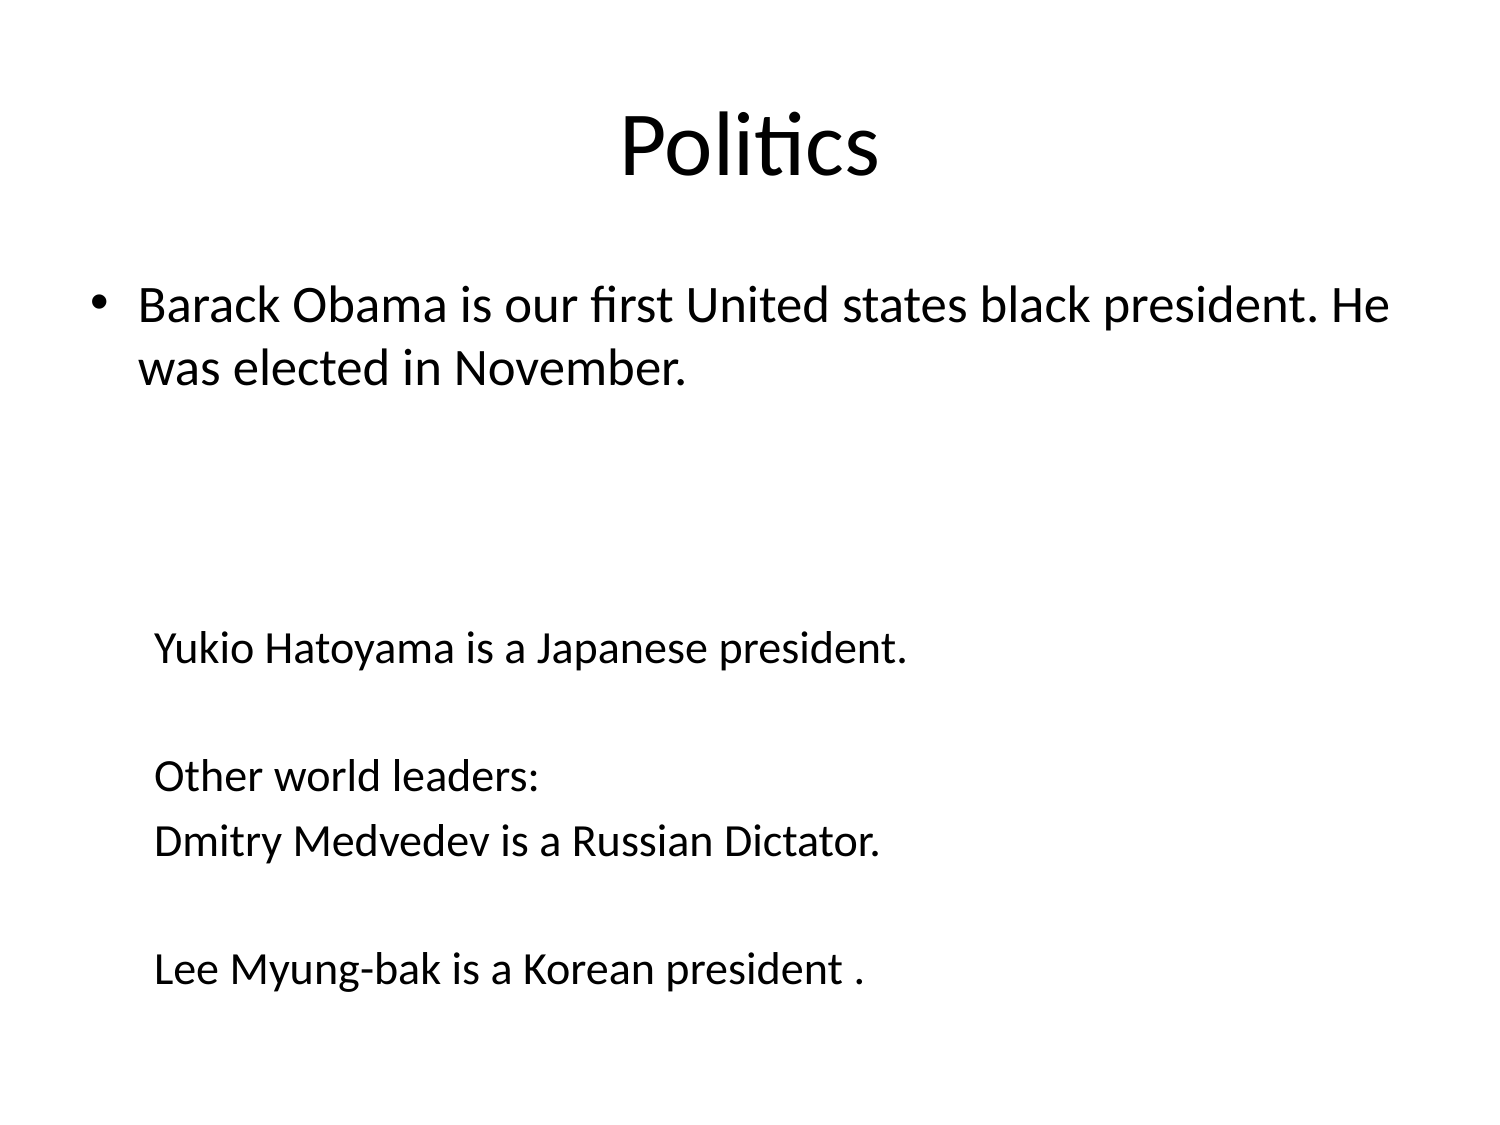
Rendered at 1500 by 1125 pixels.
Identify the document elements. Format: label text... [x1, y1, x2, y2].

title Politics [75, 45, 1425, 233]
list Barack Obama is our first United states black president. He was elected in November. Yukio Hatoyama is a Japanese president. Other world leaders: Dmitry Medvedev is a Russian Dictator. Lee Myung-bak is a Korean president . [75, 262, 1425, 1005]
